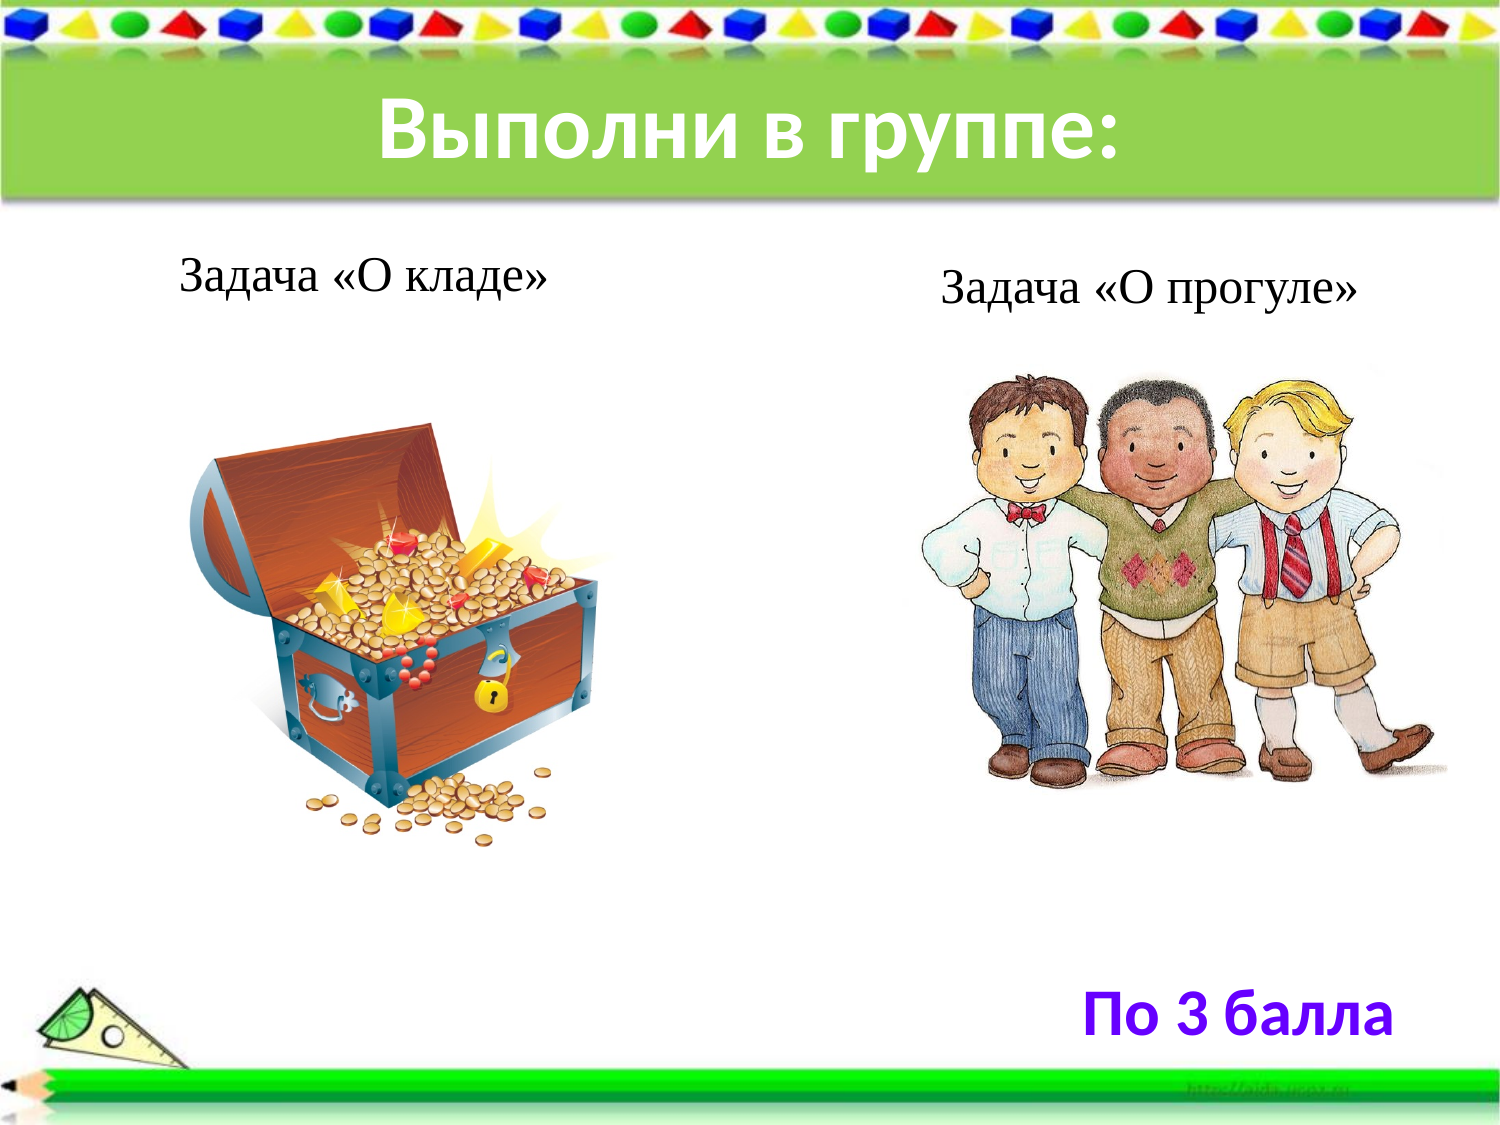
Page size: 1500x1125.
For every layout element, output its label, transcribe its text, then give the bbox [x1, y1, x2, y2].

text_box По 3 балла [1067, 960, 1411, 1056]
text_box Задача «О прогуле» [925, 246, 1418, 321]
text_box Задача «О кладе» [164, 234, 715, 310]
picture [0, 0, 1500, 1125]
title Выполни в группе: [75, 45, 1425, 200]
